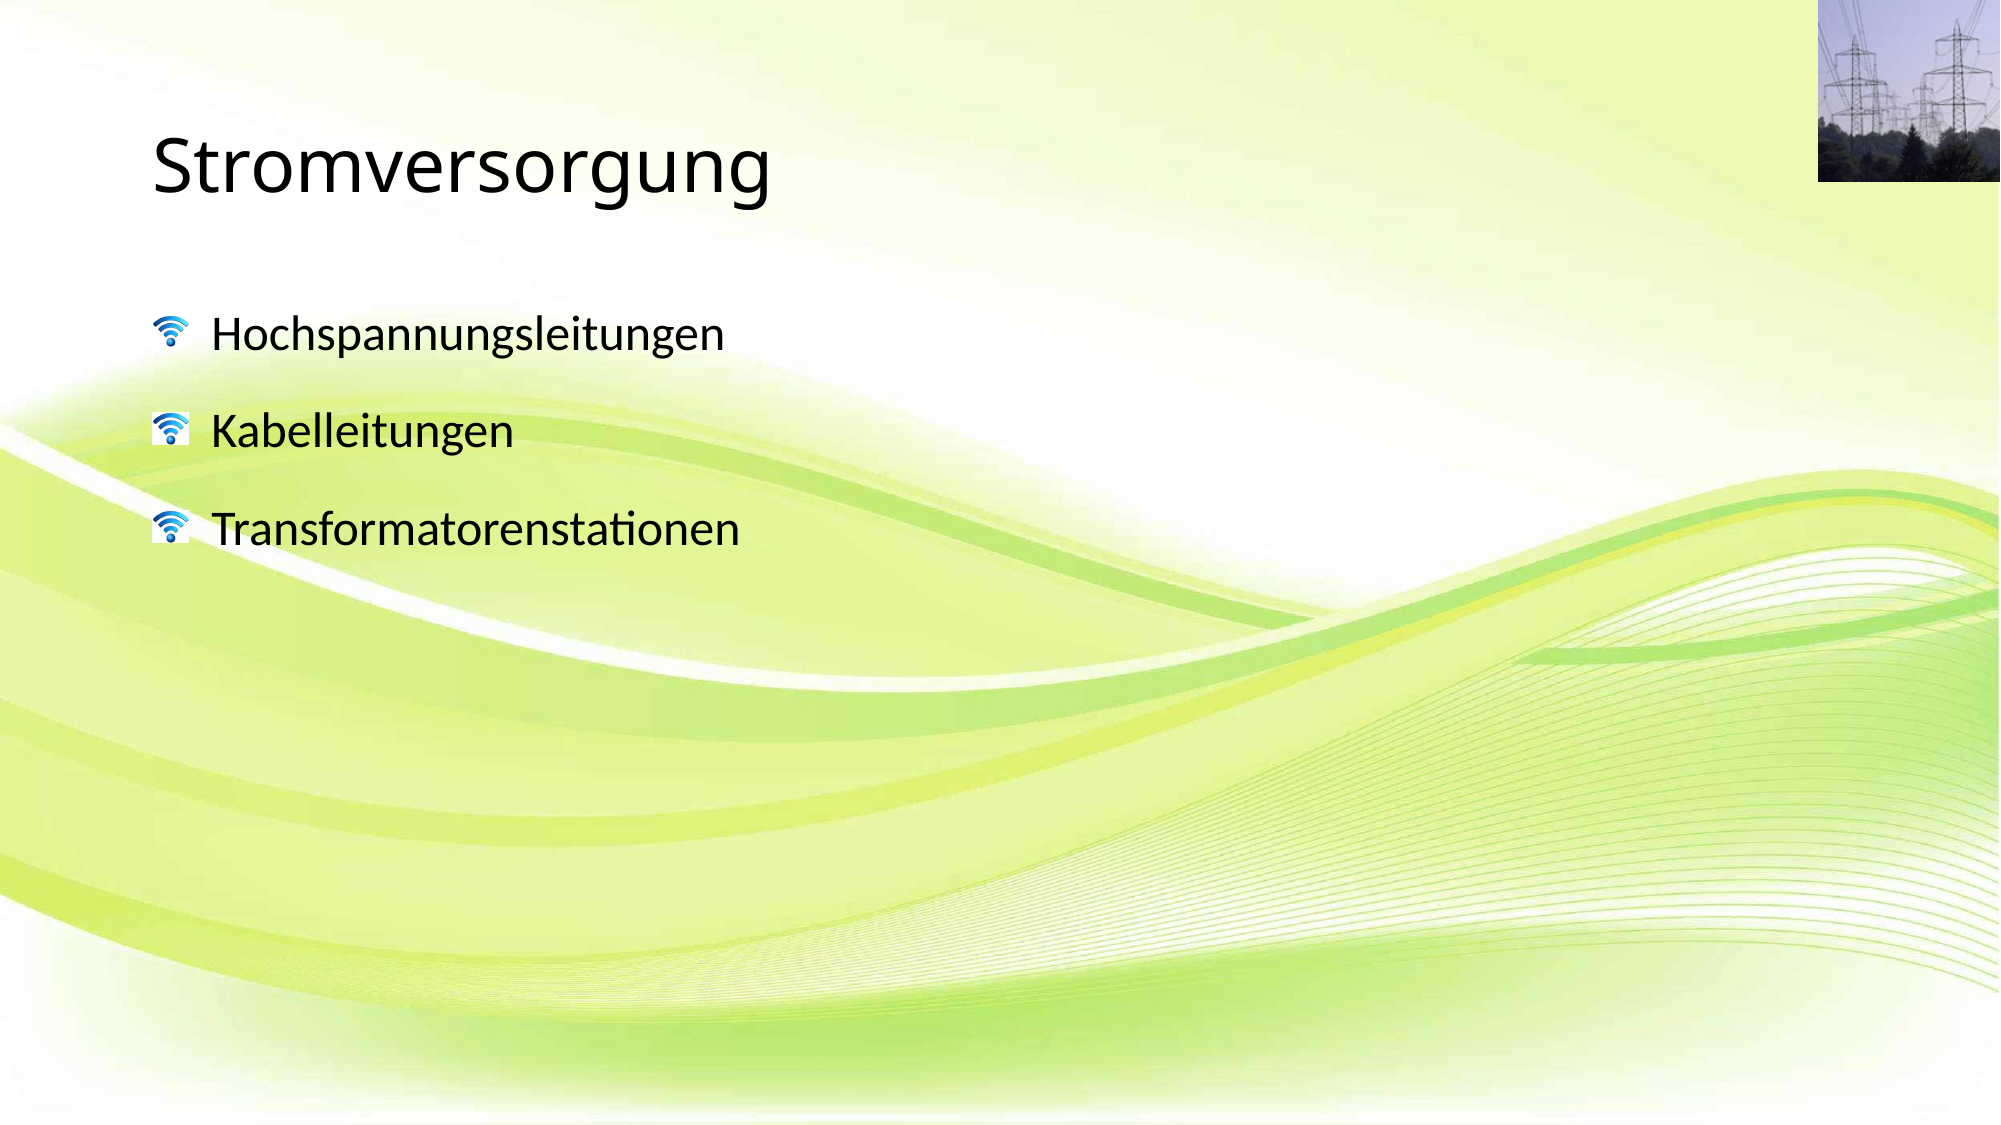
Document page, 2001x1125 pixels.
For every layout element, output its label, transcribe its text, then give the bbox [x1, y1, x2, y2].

picture [0, 0, 2001, 1125]
title Stromversorgung [137, 59, 1863, 278]
list Hochspannungsleitungen Kabelleitungen Transformatorenstationen [137, 299, 1863, 1014]
